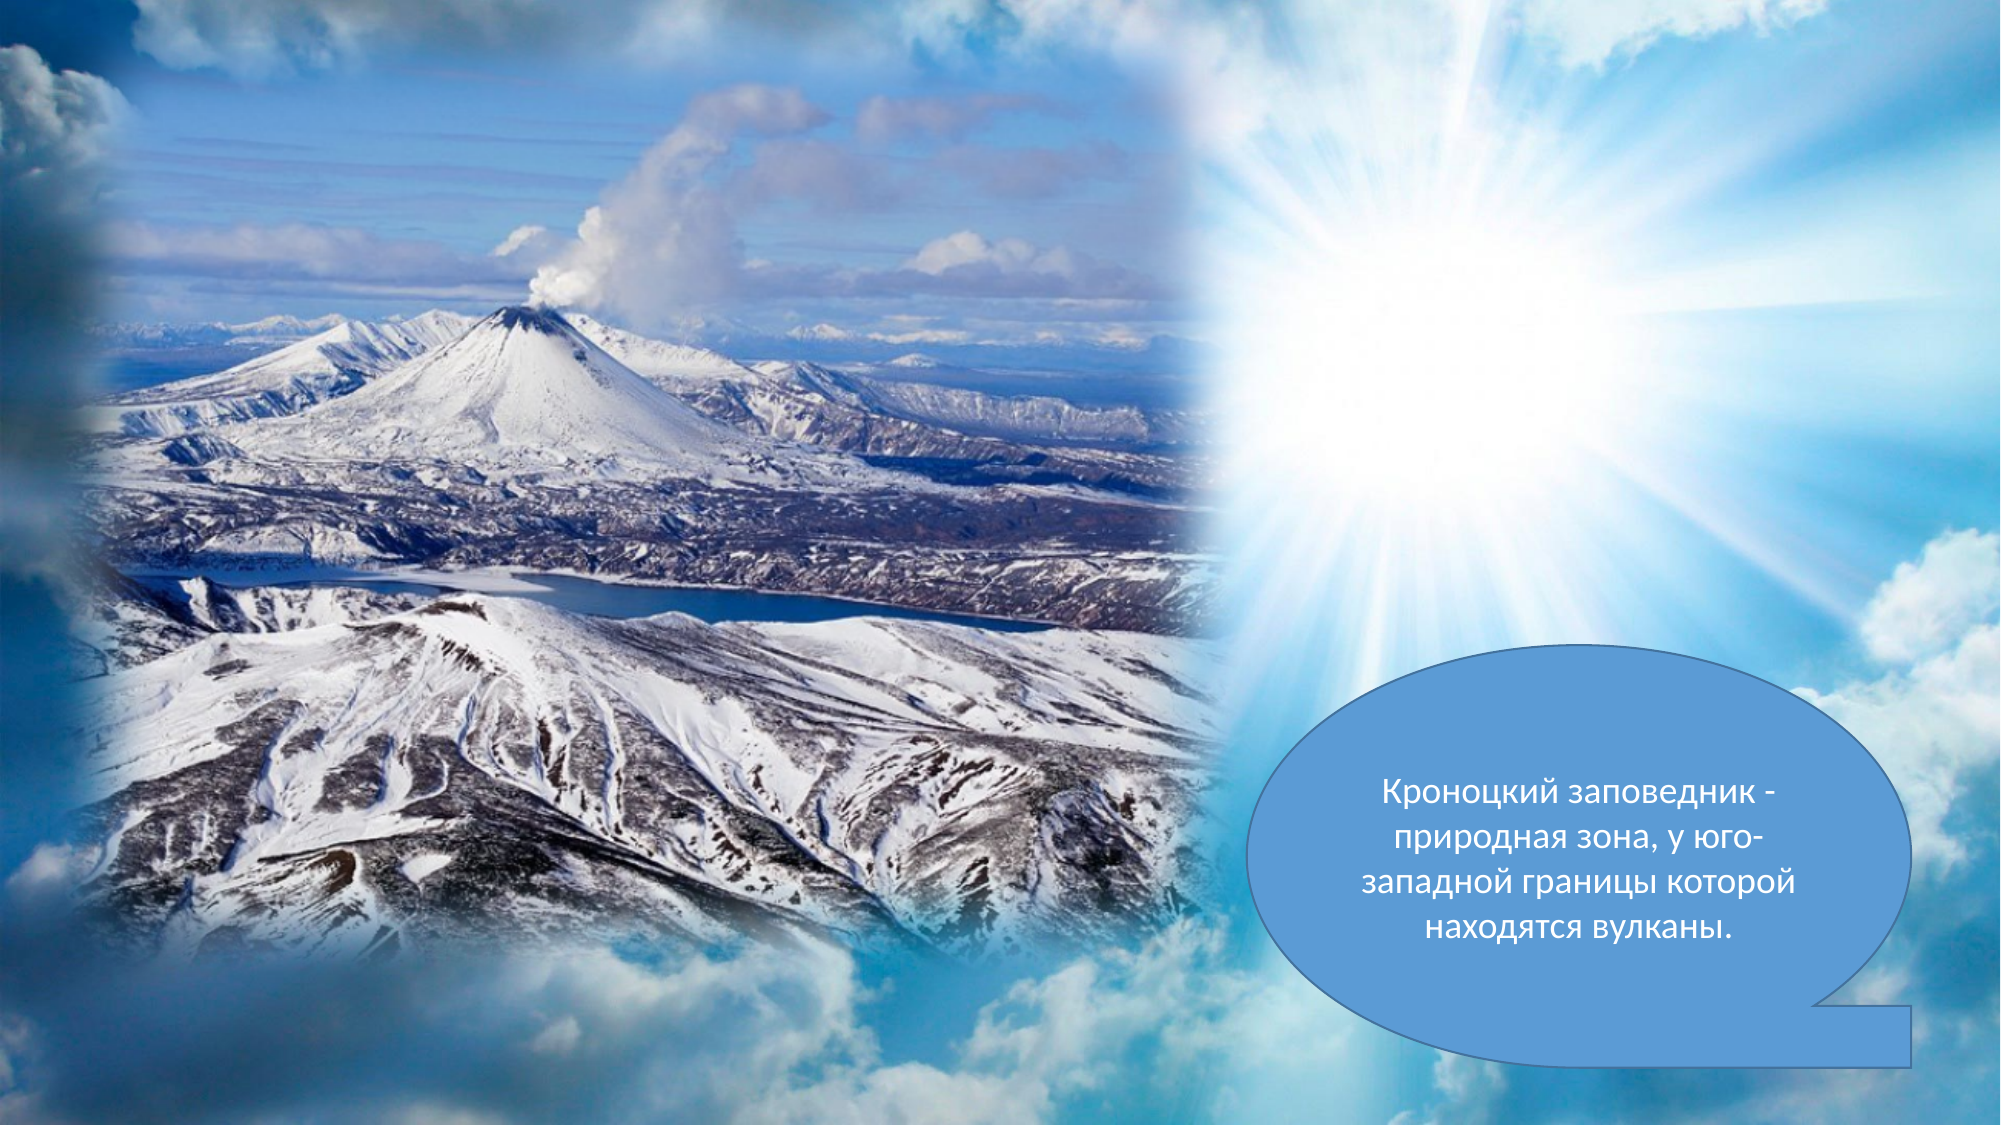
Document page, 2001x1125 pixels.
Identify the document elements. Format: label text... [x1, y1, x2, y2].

picture [0, 0, 2001, 1125]
text_box Кроноцкий заповедник - природная зона, у юго-западной границы которой находятся вулканы. [1247, 644, 1913, 1069]
